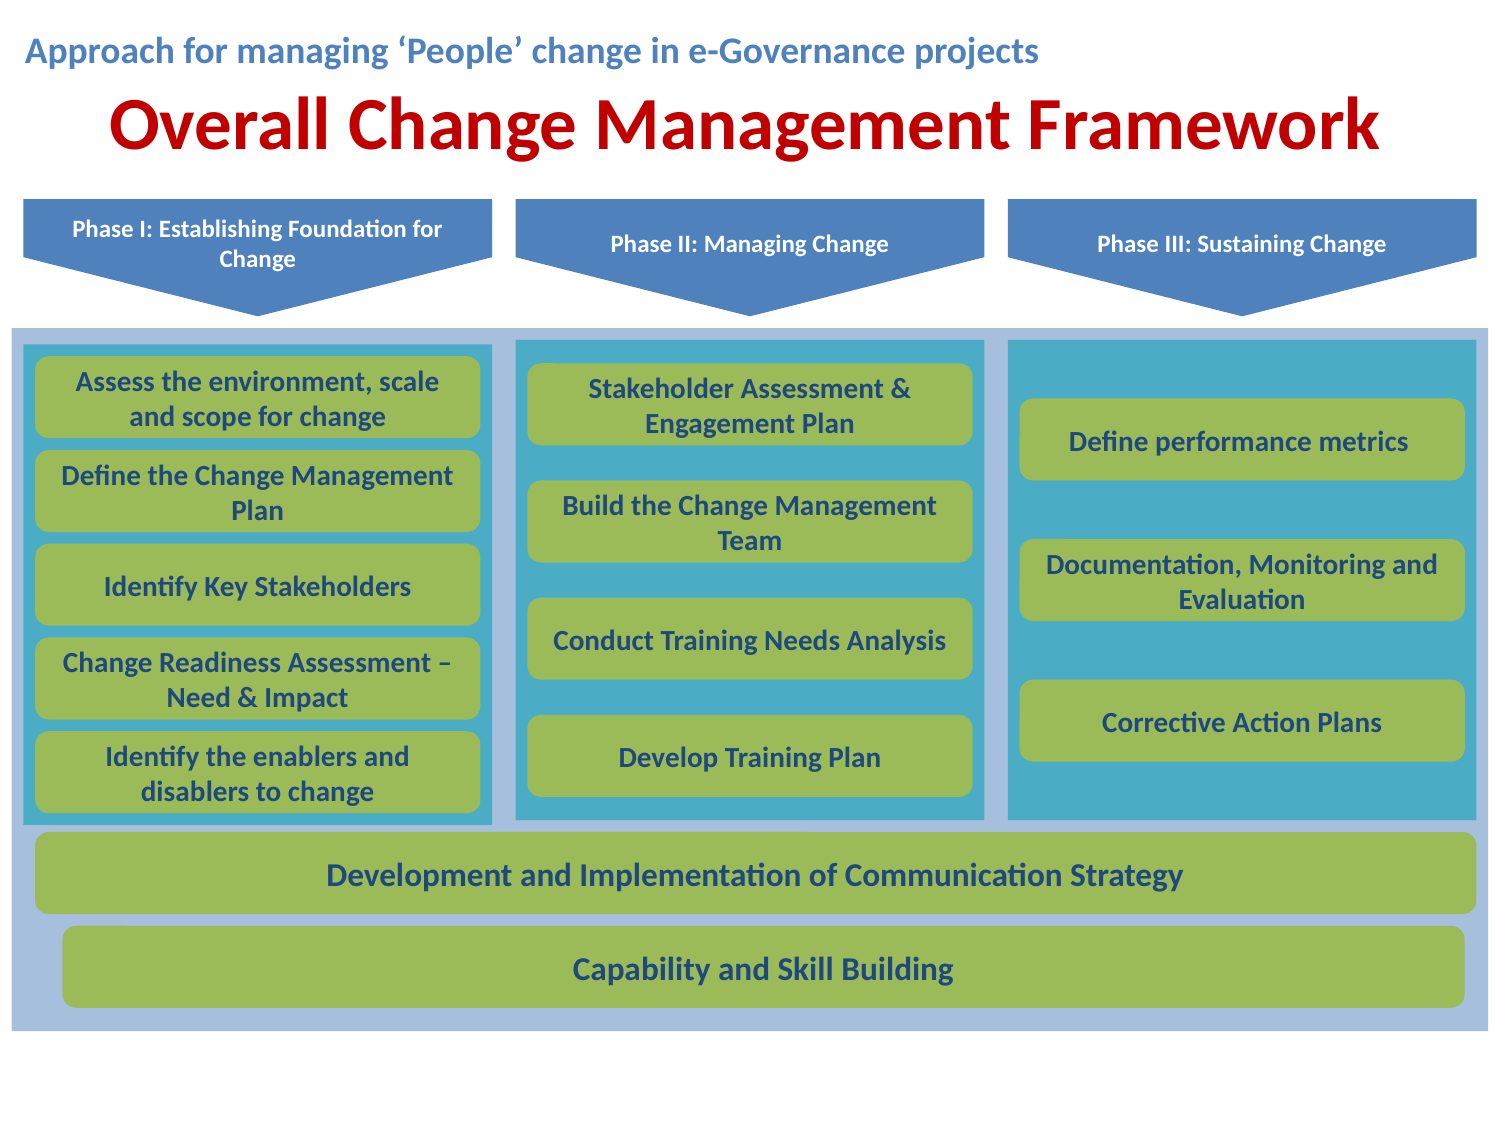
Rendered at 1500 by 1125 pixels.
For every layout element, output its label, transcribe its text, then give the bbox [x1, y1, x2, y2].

text_box Phase II: Managing Change [513, 197, 987, 319]
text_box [23, 344, 493, 826]
text_box Phase III: Sustaining Change [1005, 197, 1479, 319]
text_box Development and Implementation of Communication Strategy [32, 829, 1479, 917]
text_box Phase I: Establishing Foundation for Change [21, 197, 495, 319]
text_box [515, 339, 985, 821]
text_box Capability and Skill Building [60, 923, 1467, 1010]
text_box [1007, 339, 1477, 821]
text_box [10, 326, 1490, 1033]
text_box Approach for managing ‘People’ change in e-Governance projects [24, 37, 852, 71]
title Overall Change Management Framework [30, 75, 1476, 188]
